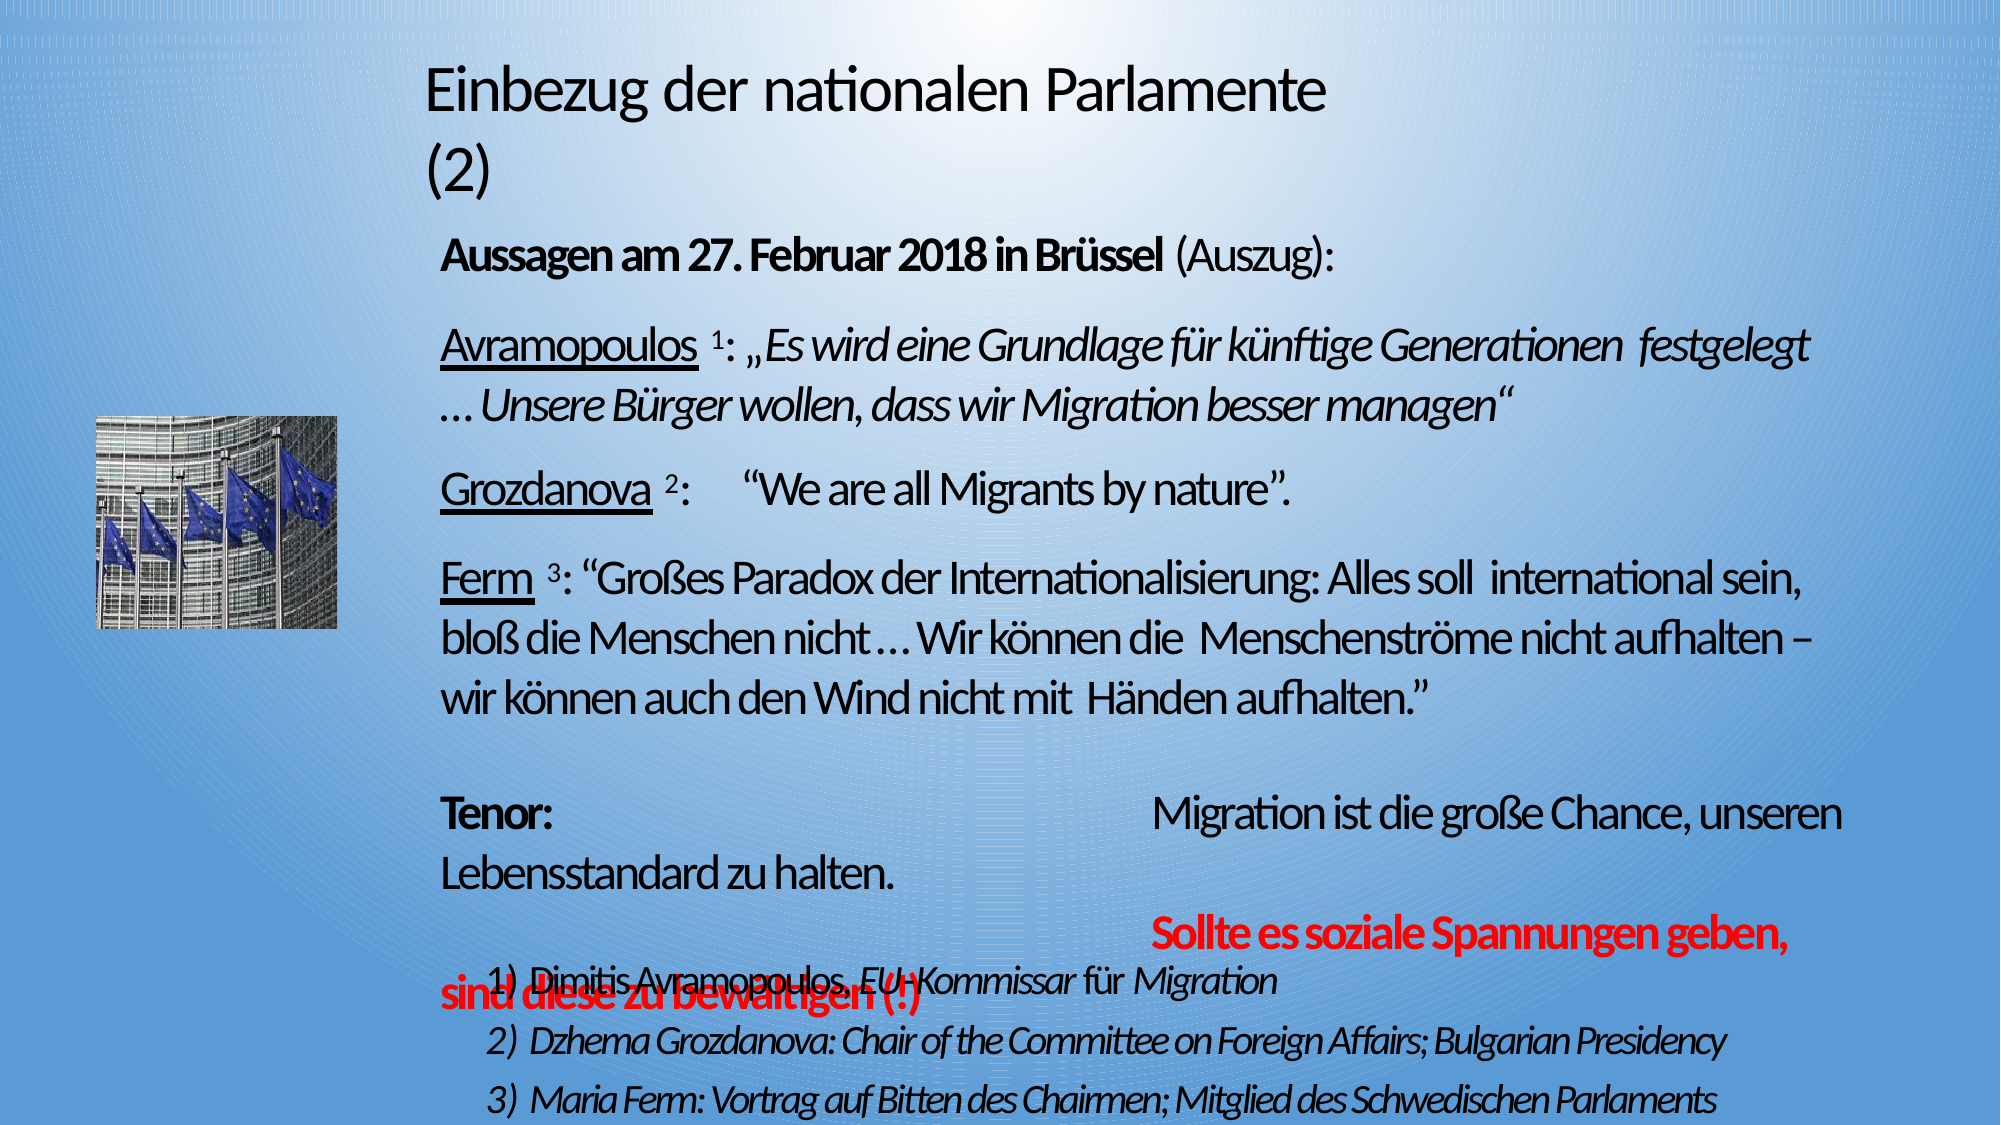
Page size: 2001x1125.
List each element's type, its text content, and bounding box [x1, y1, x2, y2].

text_box Dimitis Avramopoulos, EU-Kommissar für Migration Dzhema Grozdanova: Chair of the Committee on Foreign Affairs; Bulgarian Presidency Maria Ferm: Vortrag auf Bitten des Chairmen; Mitglied des Schwedischen Parlaments [483, 940, 2000, 1122]
text_box Aussagen am 27. Februar 2018 in Brüssel (Auszug): Avramopoulos 1: „Es wird eine Grundlage für künftige Generationen festgelegt … Unsere Bürger wollen, dass wir Migration besser managen“ Grozdanova 2: “We are all Migrants by nature”. Ferm 3: “Großes Paradox der Internationalisierung: Alles soll international sein, bloß die Menschen nicht … Wir können die Menschenströme nicht aufhalten – wir können auch den Wind nicht mit Händen aufhalten.” Tenor: Migration ist die große Chance, unseren Lebensstandard zu halten. Sollte es soziale Spannungen geben, sind diese zu bewältigen (!) [438, 195, 1864, 1020]
title Einbezug der nationalen Parlamente (2) [422, 28, 1403, 219]
text_box [96, 416, 338, 629]
